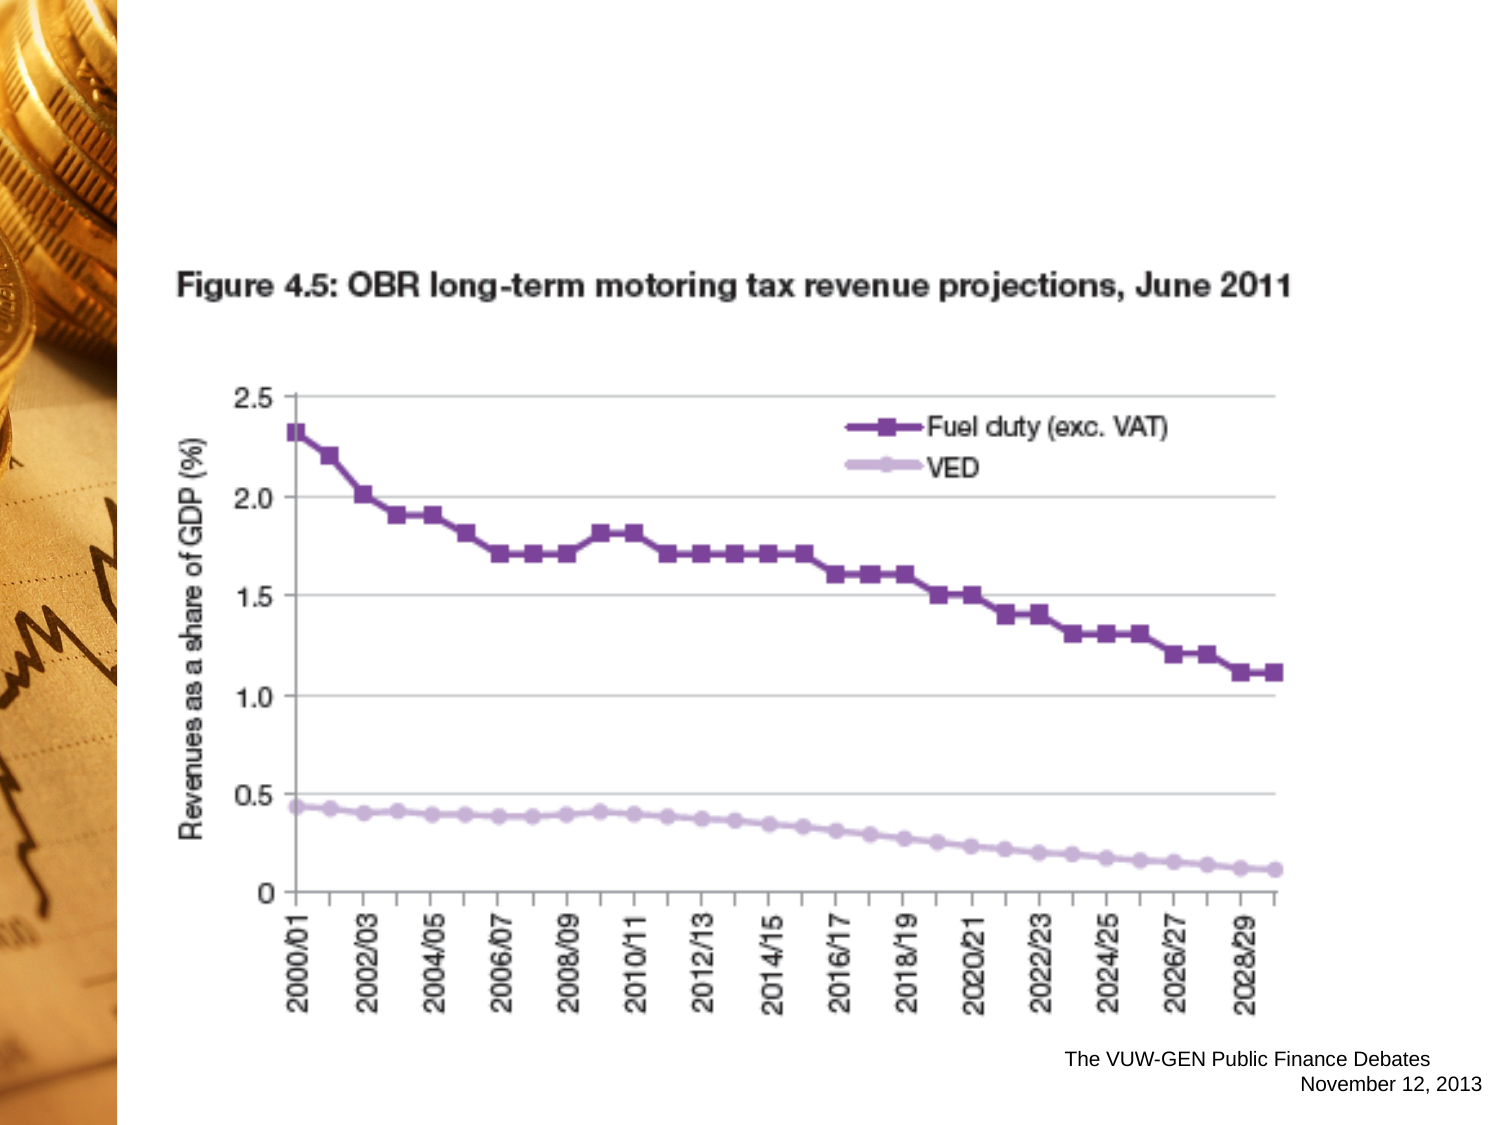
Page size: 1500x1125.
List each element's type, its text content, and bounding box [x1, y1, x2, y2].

picture [119, 245, 1395, 1067]
picture [0, 0, 118, 1125]
text_box The VUW-GEN Public Finance Debates November 12, 2013 [667, 1034, 1498, 1106]
